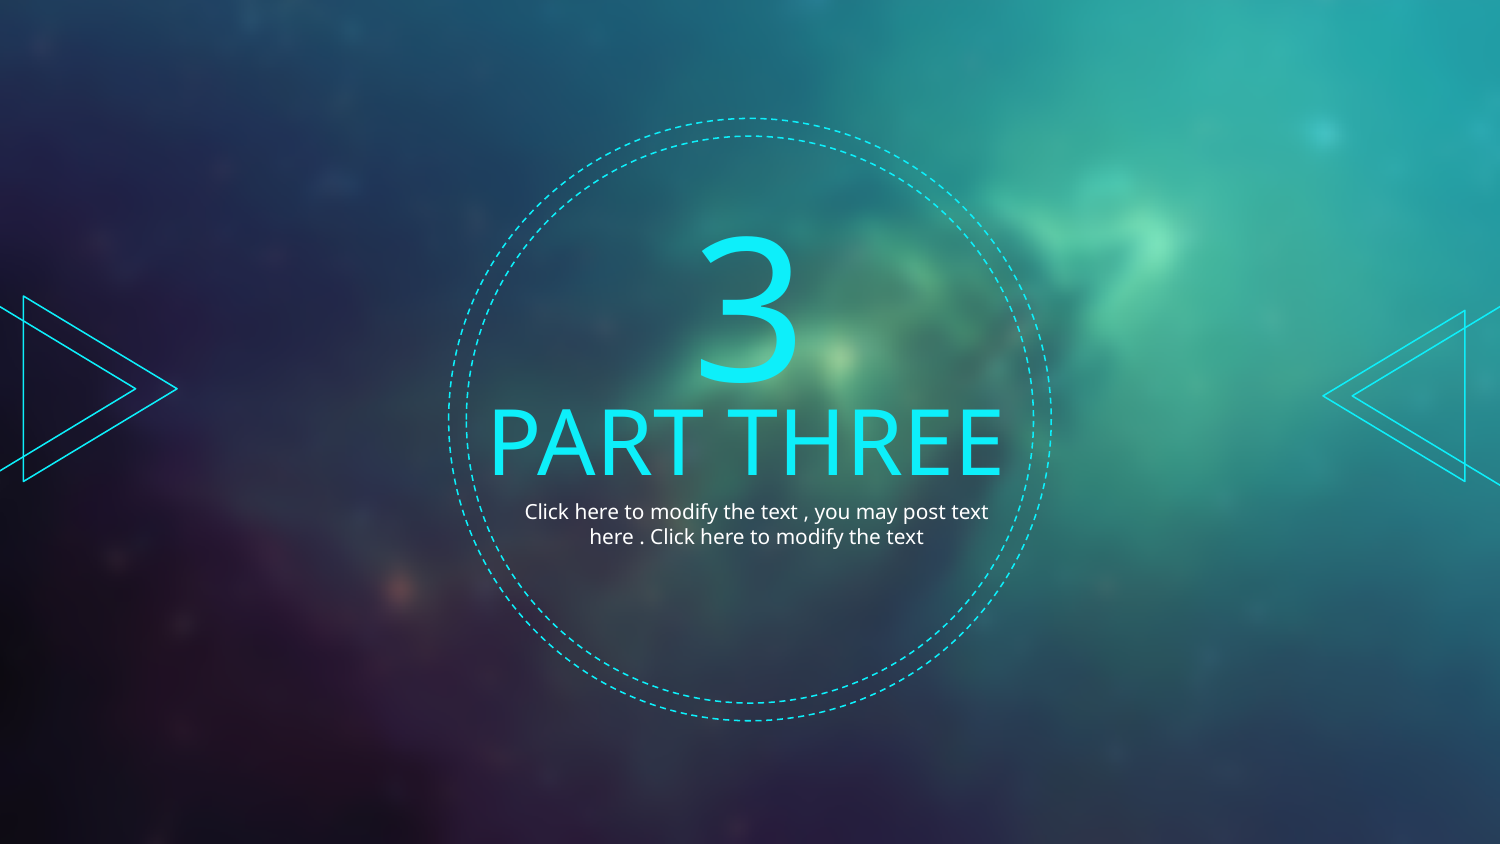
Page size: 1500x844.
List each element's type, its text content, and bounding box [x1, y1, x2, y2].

picture [0, 0, 1500, 844]
text_box [464, 429, 1035, 706]
text_box [446, 402, 1054, 723]
text_box [576, 116, 927, 173]
text_box 3 [448, 173, 1052, 429]
text_box [1320, 308, 1468, 484]
text_box [0, 304, 21, 474]
text_box [21, 294, 180, 484]
text_box [1350, 304, 1500, 488]
text_box [605, 134, 895, 173]
